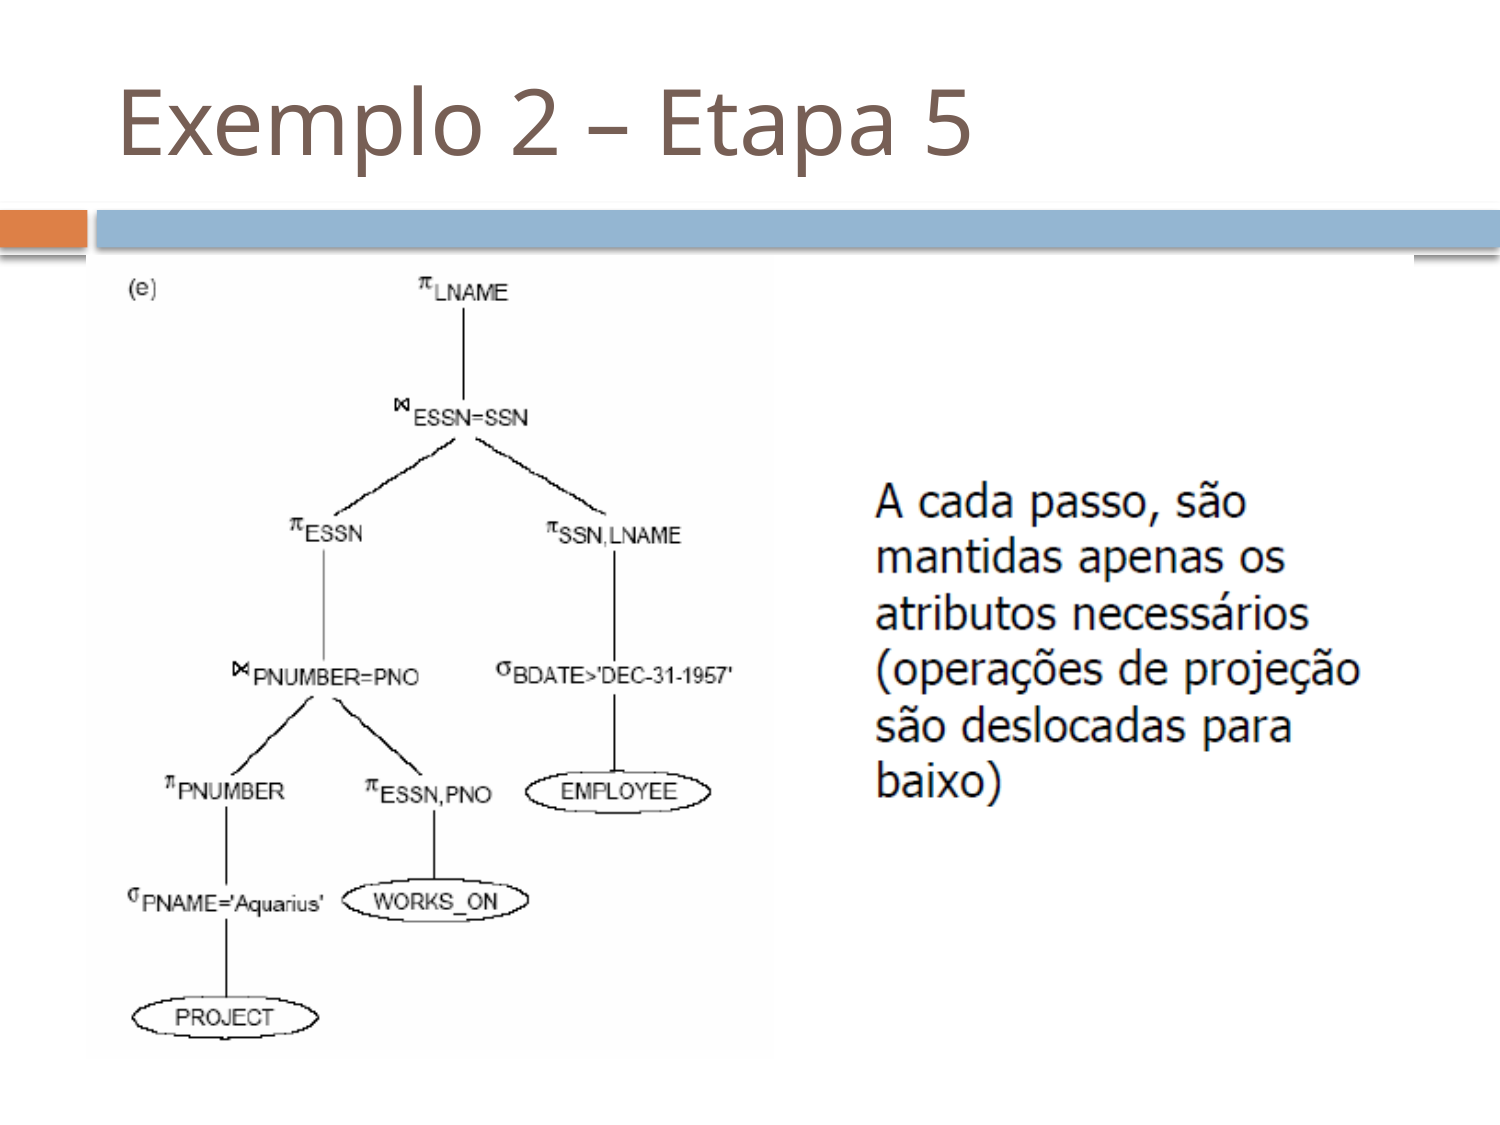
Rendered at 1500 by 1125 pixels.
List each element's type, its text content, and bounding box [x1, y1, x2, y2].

title Exemplo 2 – Etapa 5 [100, 37, 1438, 200]
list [86, 254, 1415, 1059]
